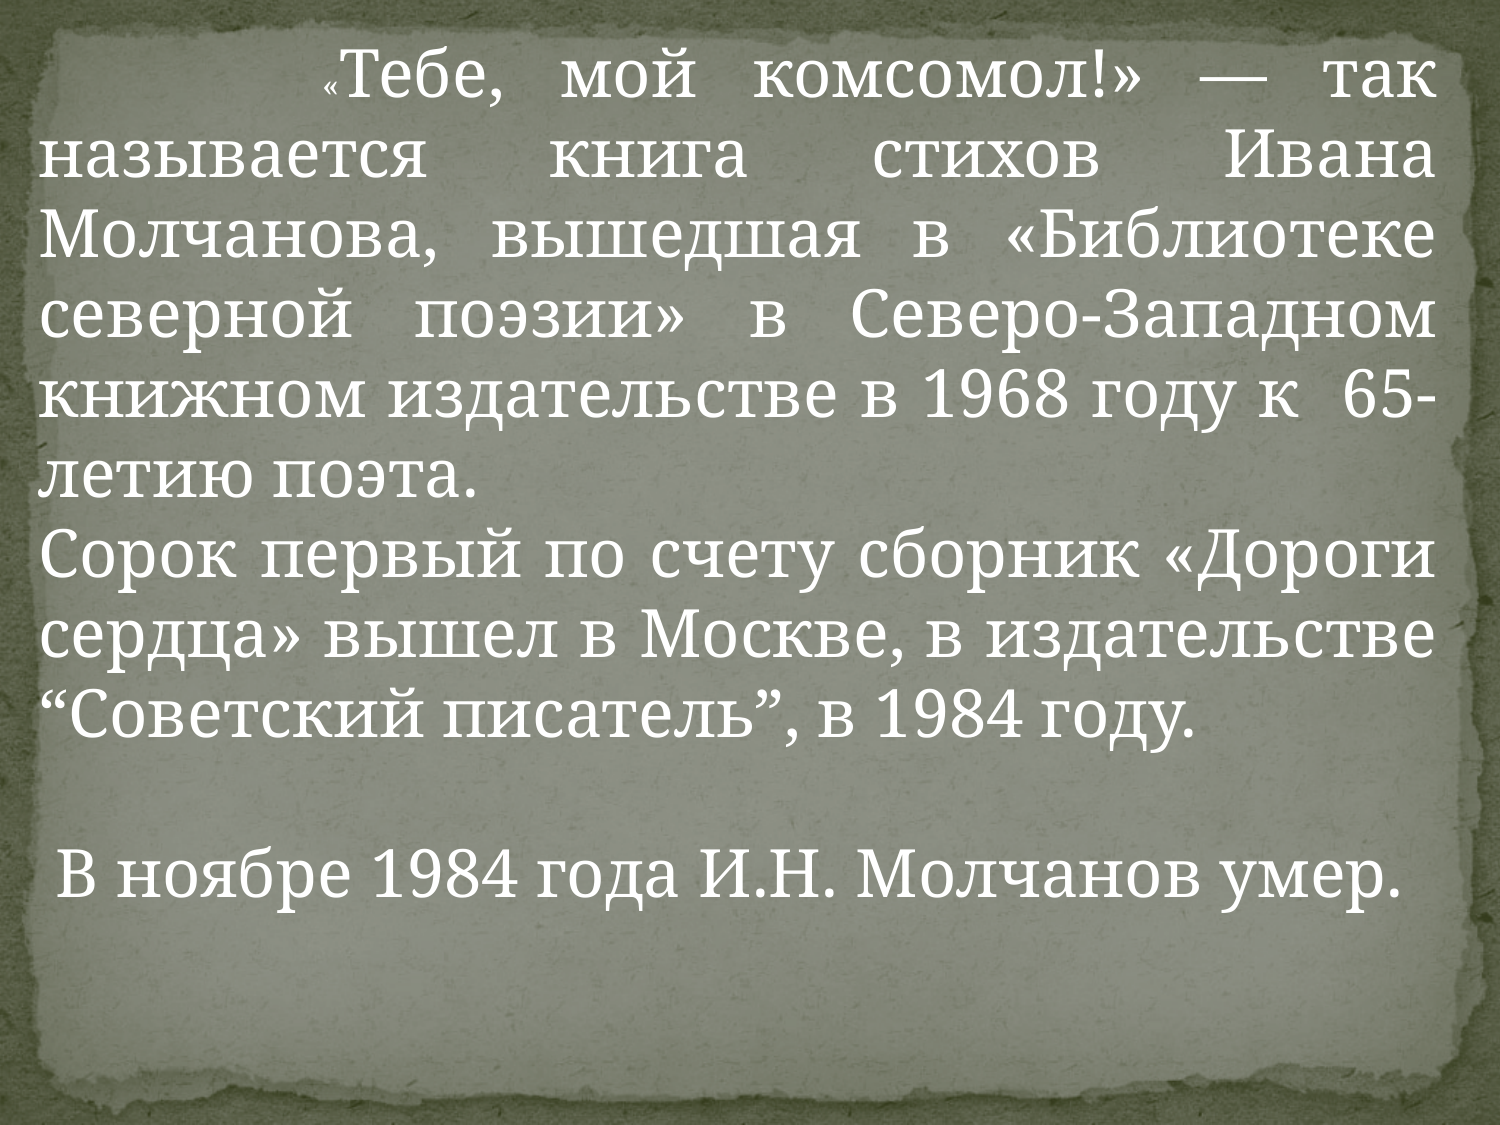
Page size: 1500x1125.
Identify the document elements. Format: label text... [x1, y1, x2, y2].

text_box «Тебе, мой комсомол!» — так называется книга стихов Ивана Молчанова, вышедшая в «Библиотеке северной поэзии» в Северо-Западном книжном издательстве в 1968 году к 65-летию поэта. Сорок первый по счету сборник «Дороги сердца» вышел в Москве, в издательстве “Советский писатель”, в 1984 году. В ноябре 1984 года И.Н. Молчанов умер. [23, 23, 1454, 918]
